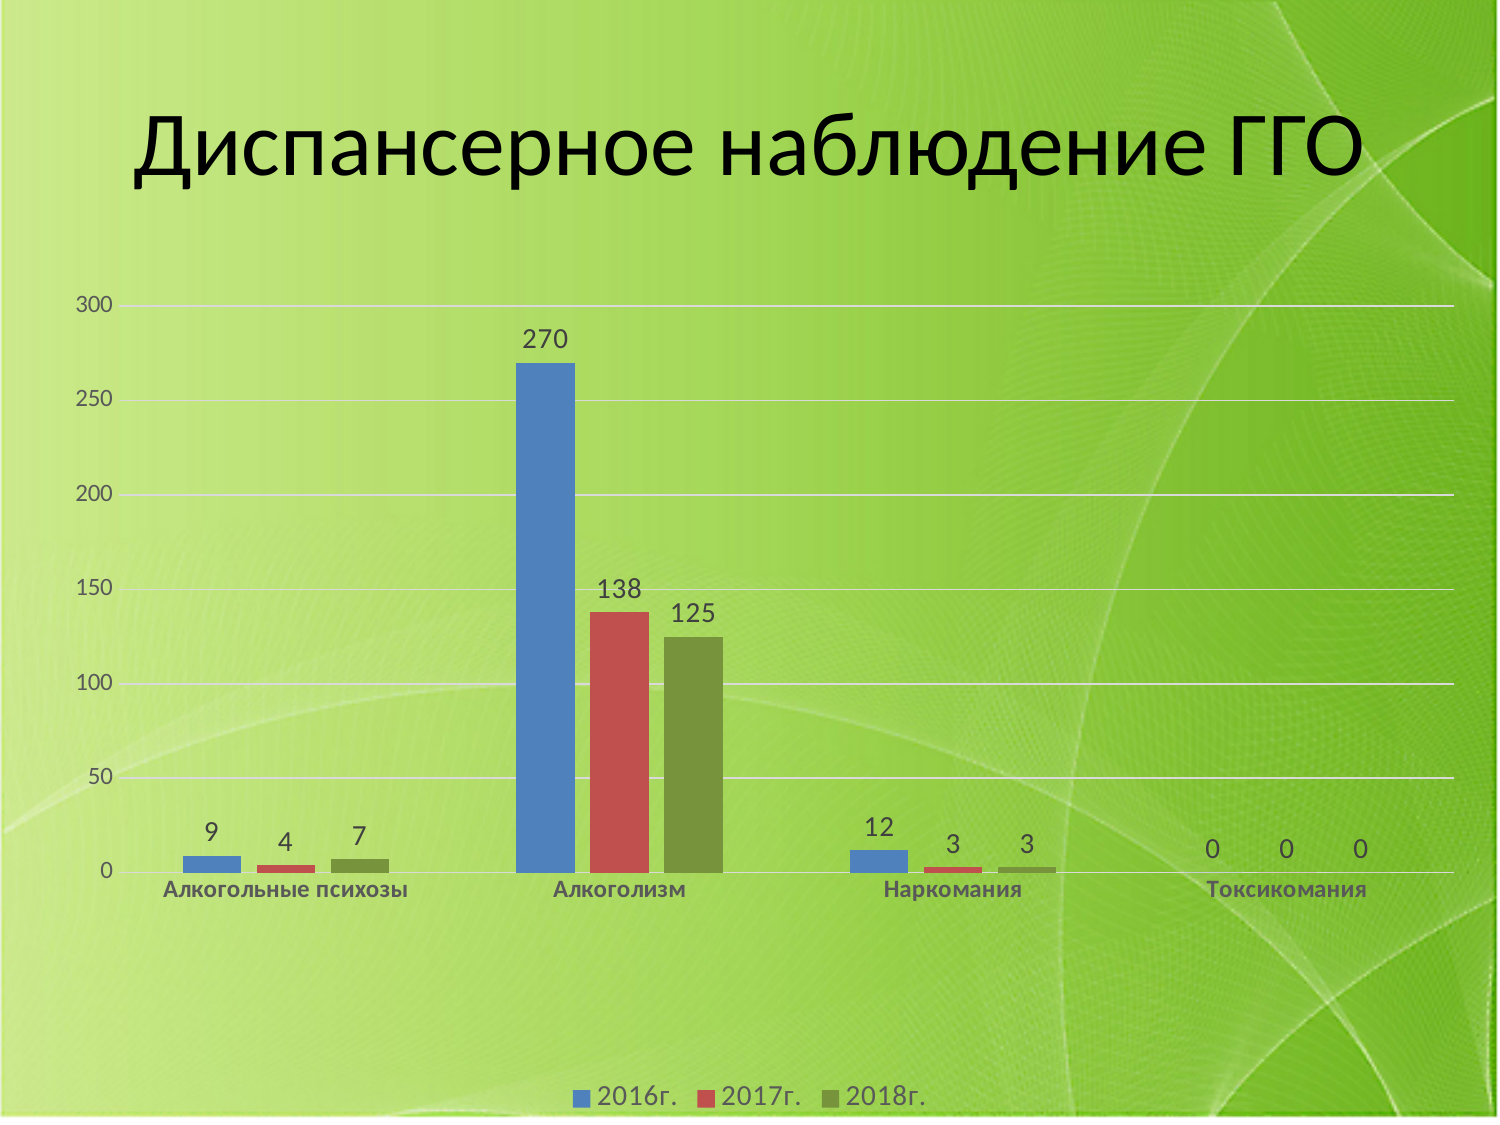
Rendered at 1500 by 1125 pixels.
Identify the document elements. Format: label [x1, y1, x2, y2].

picture [0, 0, 1500, 184]
chart [0, 184, 1500, 1121]
